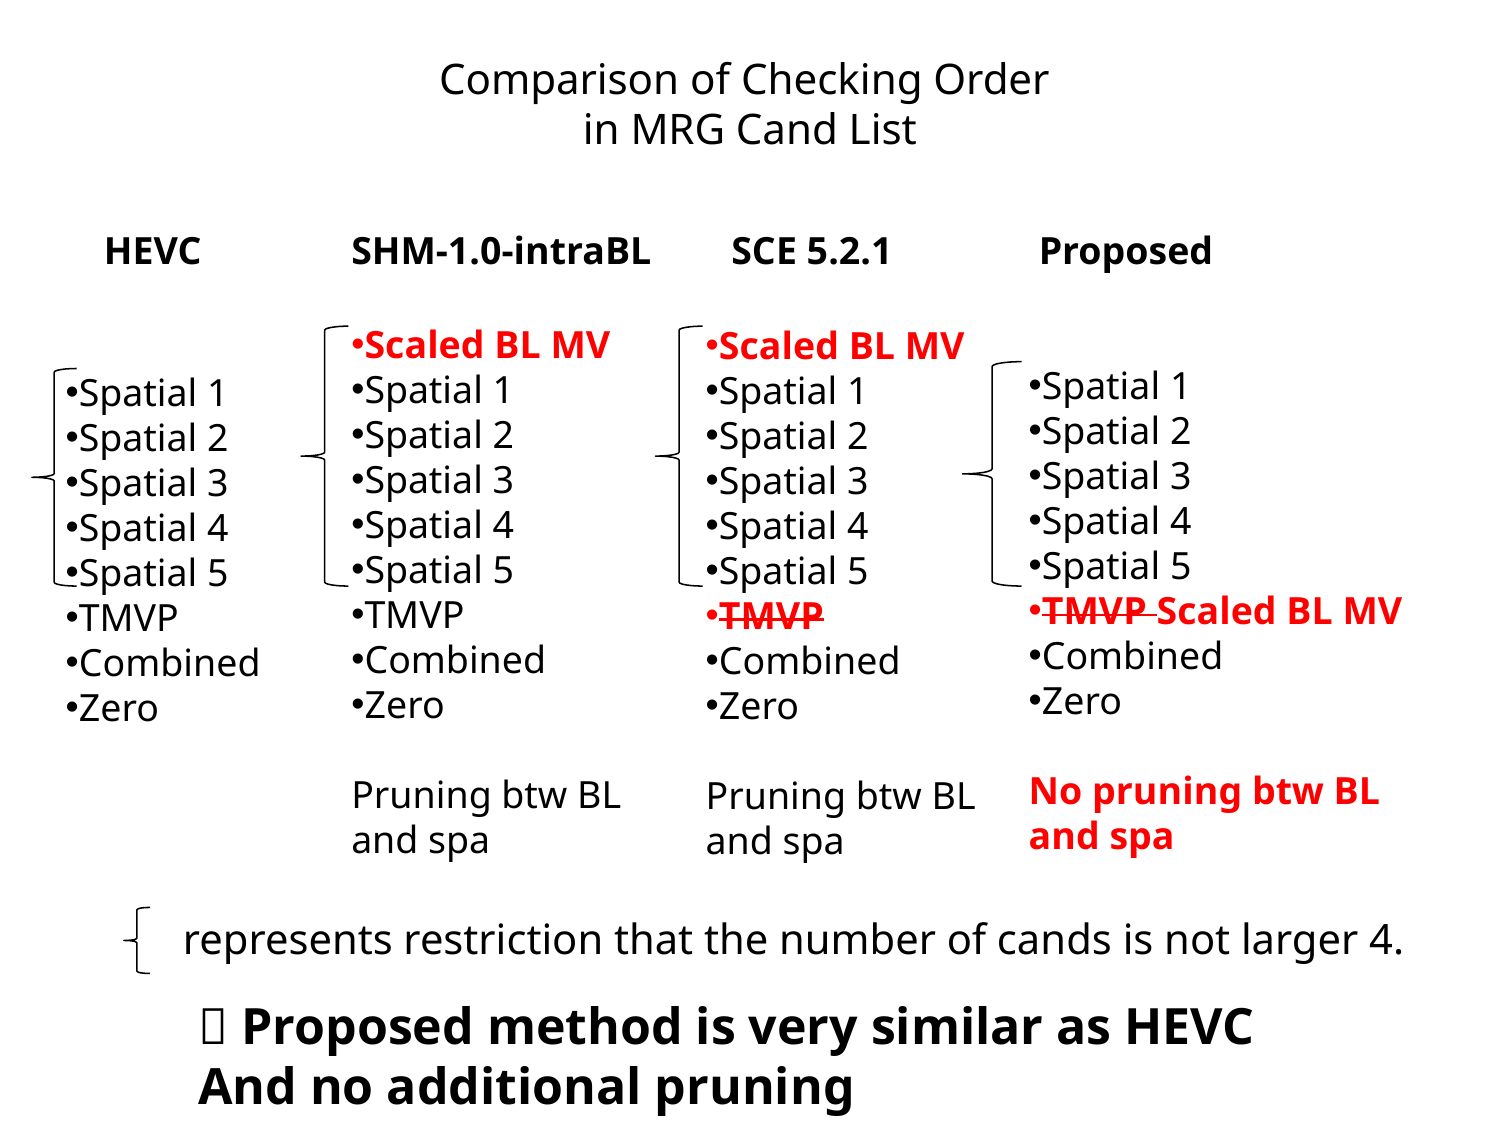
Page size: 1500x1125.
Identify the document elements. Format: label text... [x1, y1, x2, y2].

text_box Scaled BL MV Spatial 1 Spatial 2 Spatial 3 Spatial 4 Spatial 5 TMVP Combined Zero Pruning btw BL and spa [336, 313, 644, 869]
text_box represents restriction that the number of cands is not larger 4. [168, 905, 1420, 970]
text_box HEVC [89, 219, 217, 280]
text_box SHM-1.0-intraBL [336, 219, 667, 280]
text_box [961, 360, 1022, 587]
text_box SCE 5.2.1 [716, 219, 908, 280]
text_box [654, 325, 703, 587]
text_box  Proposed method is very similar as HEVC And no additional pruning [183, 987, 1283, 1123]
text_box Spatial 1 Spatial 2 Spatial 3 Spatial 4 Spatial 5 TMVP Combined Zero [50, 361, 276, 737]
title Comparison of Checking Order in MRG Cand List [75, 45, 1425, 161]
text_box Spatial 1 Spatial 2 Spatial 3 Spatial 4 Spatial 5 TMVP Scaled BL MV Combined Zero No pruning btw BL and spa [1013, 355, 1418, 865]
text_box [31, 367, 77, 587]
text_box Scaled BL MV Spatial 1 Spatial 2 Spatial 3 Spatial 4 Spatial 5 TMVP Combined Zero Pruning btw BL and spa [690, 314, 999, 870]
text_box Proposed [1023, 219, 1229, 280]
text_box [123, 906, 151, 975]
text_box [300, 325, 349, 587]
